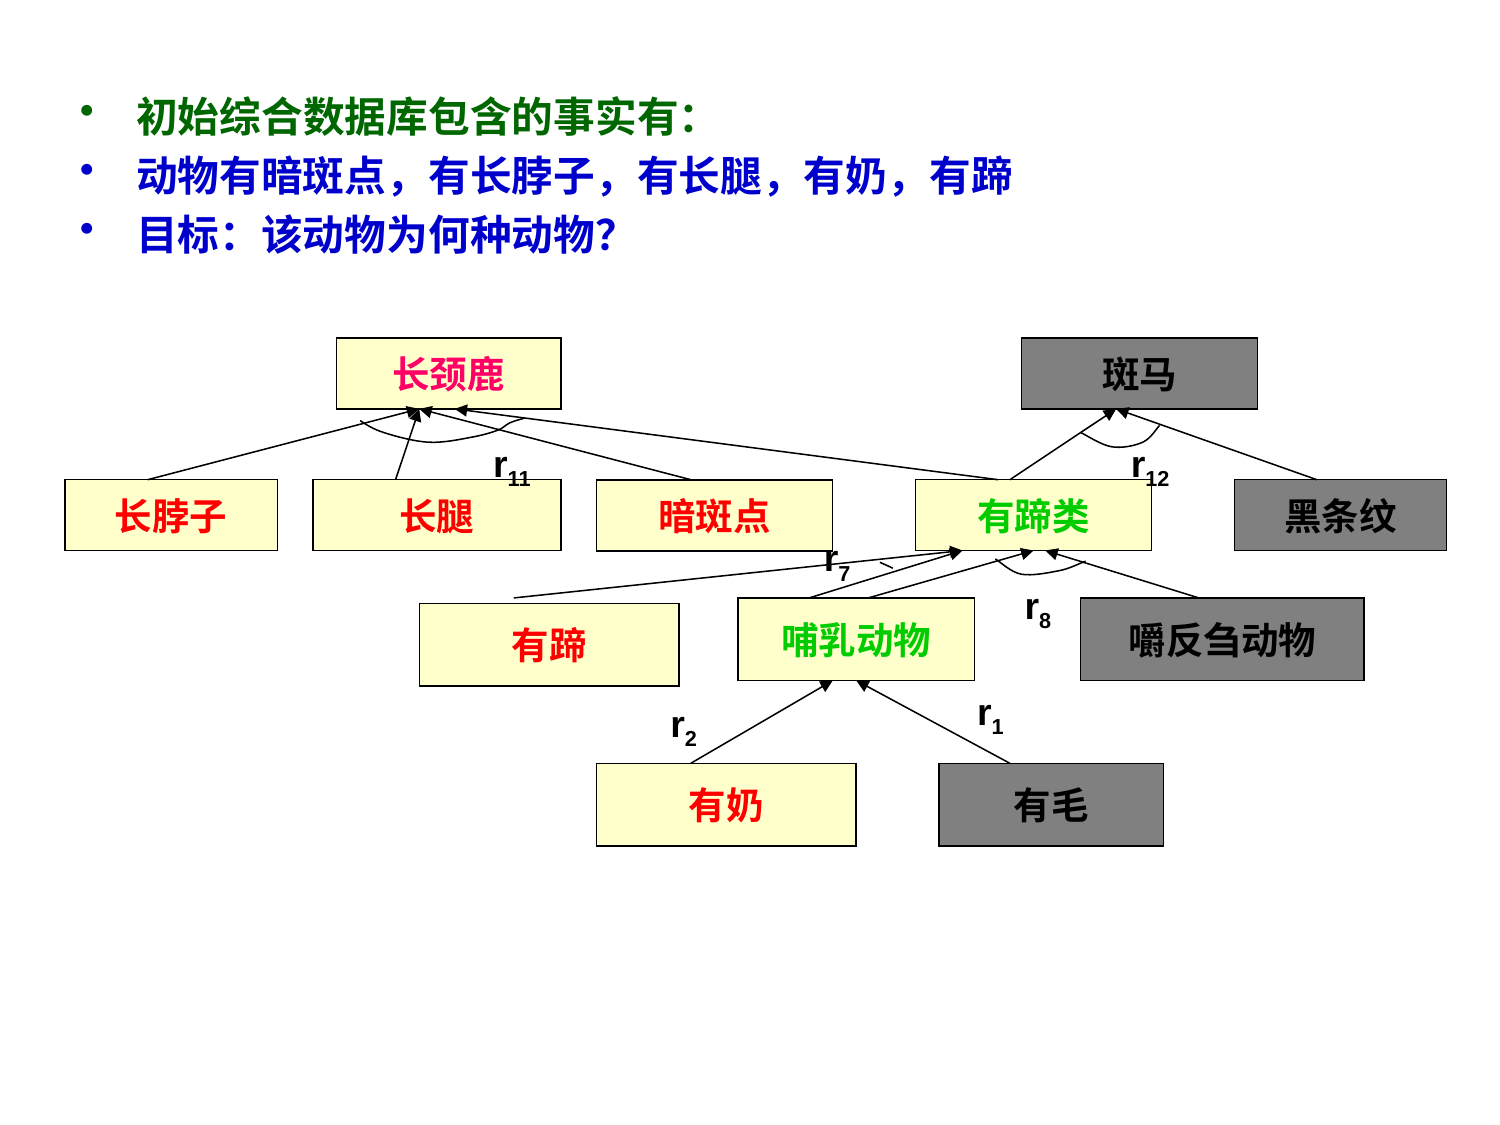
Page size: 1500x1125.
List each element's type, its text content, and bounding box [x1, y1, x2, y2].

text_box 黑条纹 [1234, 479, 1447, 551]
text_box [419, 406, 459, 419]
text_box r8 [1009, 574, 1081, 641]
text_box 哺乳动物 [738, 597, 975, 681]
text_box 有蹄类 [915, 479, 1152, 551]
text_box [360, 418, 524, 443]
text_box 长颈鹿 [336, 338, 561, 409]
text_box r11 [478, 432, 585, 499]
text_box [856, 680, 962, 738]
text_box [1116, 407, 1182, 432]
text_box r7 [809, 526, 880, 593]
text_box [1080, 425, 1160, 448]
text_box [995, 558, 1086, 574]
text_box 有奶 [596, 763, 857, 846]
text_box [1081, 408, 1116, 432]
text_box [454, 404, 999, 480]
text_box 暗斑点 [596, 479, 833, 551]
text_box 有毛 [939, 763, 1164, 846]
text_box r12 [1116, 432, 1223, 499]
text_box 有蹄 [419, 603, 680, 687]
text_box [880, 548, 963, 577]
text_box r1 [962, 680, 1034, 747]
text_box 长脖子 [64, 479, 278, 551]
list 初始综合数据库包含的事实有： 动物有暗斑点，有长脖子，有长腿，有奶，有蹄 目标：该动物为何种动物？ [64, 78, 1415, 279]
text_box [690, 680, 833, 764]
text_box r2 [655, 692, 739, 759]
text_box [1003, 547, 1034, 559]
text_box [1045, 548, 1077, 560]
text_box 长腿 [312, 479, 561, 551]
text_box 嚼反刍动物 [1080, 597, 1365, 681]
text_box 斑马 [1021, 338, 1258, 409]
text_box [376, 406, 419, 420]
text_box [409, 409, 421, 419]
